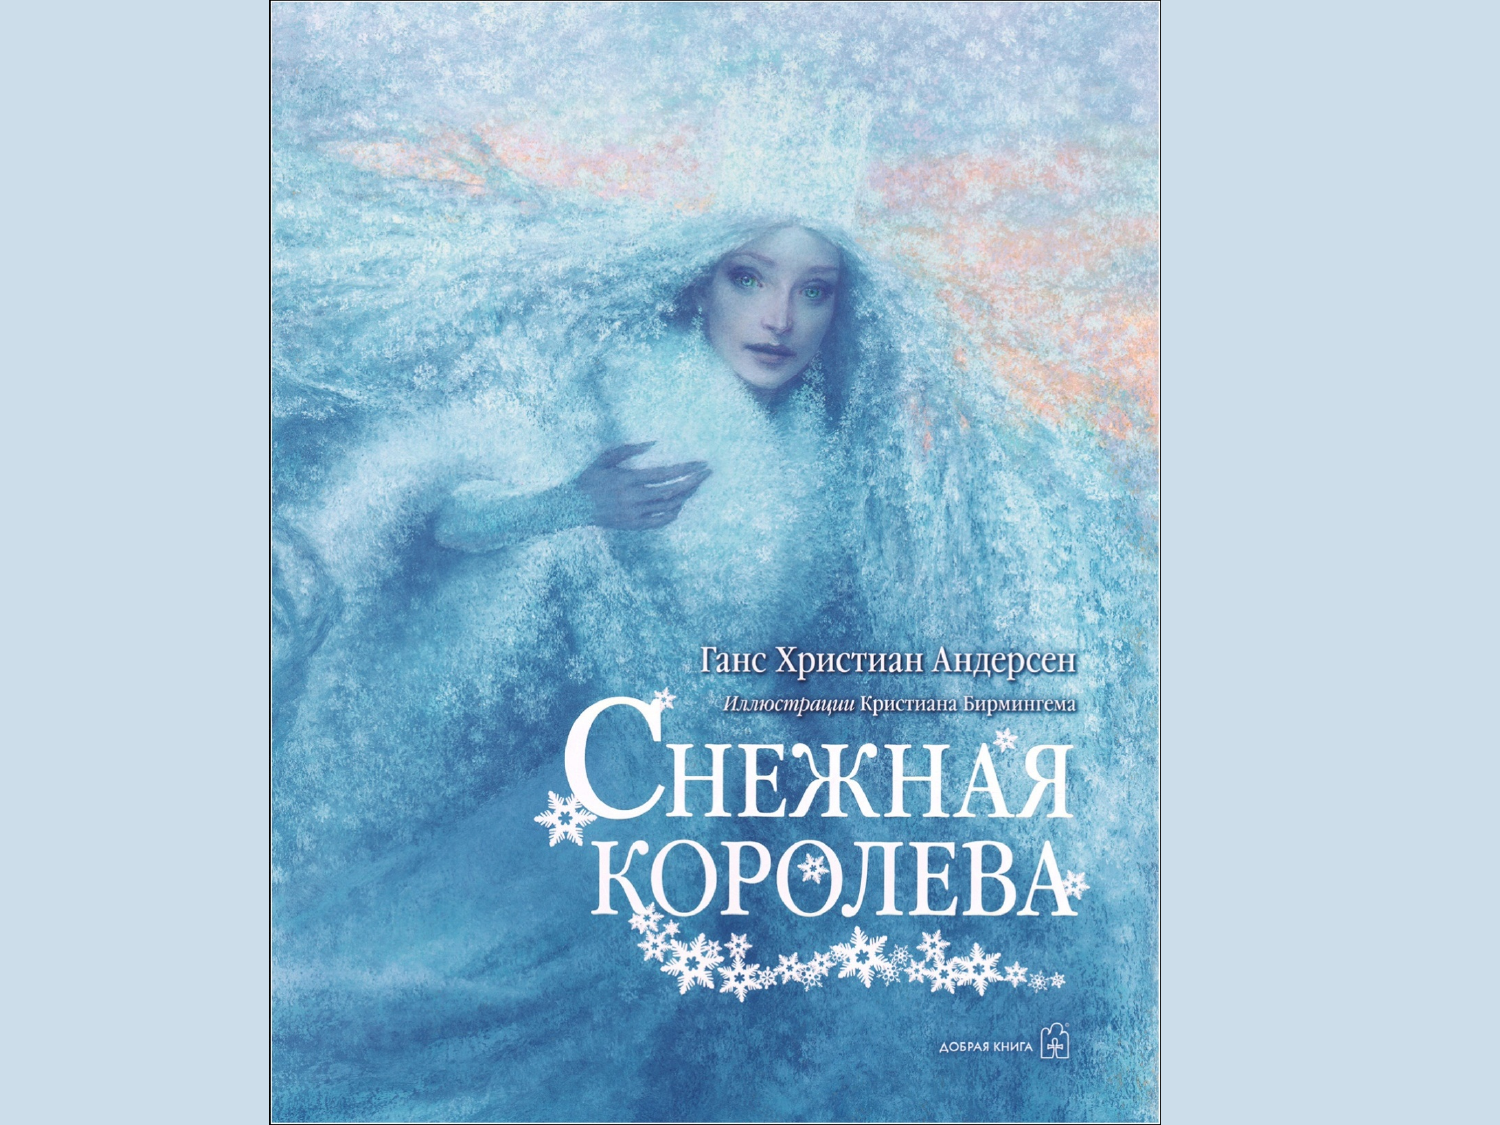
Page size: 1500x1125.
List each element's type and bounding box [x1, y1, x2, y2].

list [269, 0, 1161, 1125]
